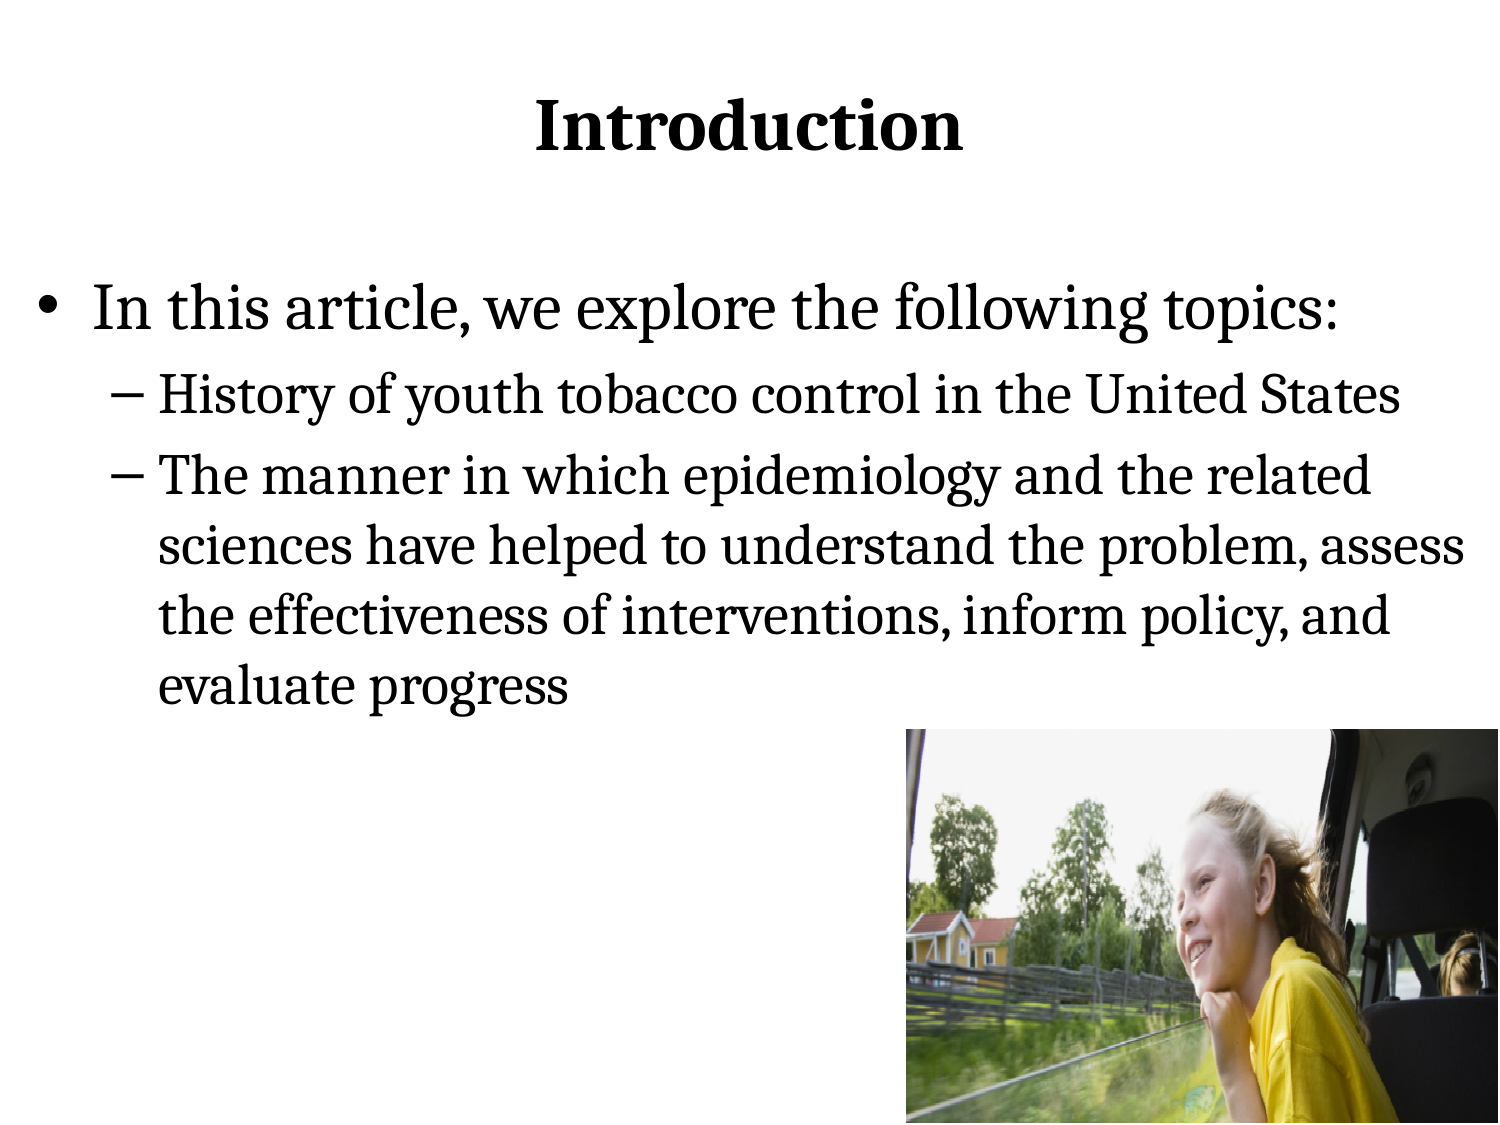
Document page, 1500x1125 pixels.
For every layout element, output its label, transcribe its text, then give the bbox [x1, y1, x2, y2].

title Introduction [75, 55, 1425, 187]
picture [905, 729, 1500, 1125]
list In this article, we explore the following topics: History of youth tobacco control in the United States The manner in which epidemiology and the related sciences have helped to understand the problem, assess the effectiveness of interventions, inform policy, and evaluate progress [21, 255, 1500, 846]
